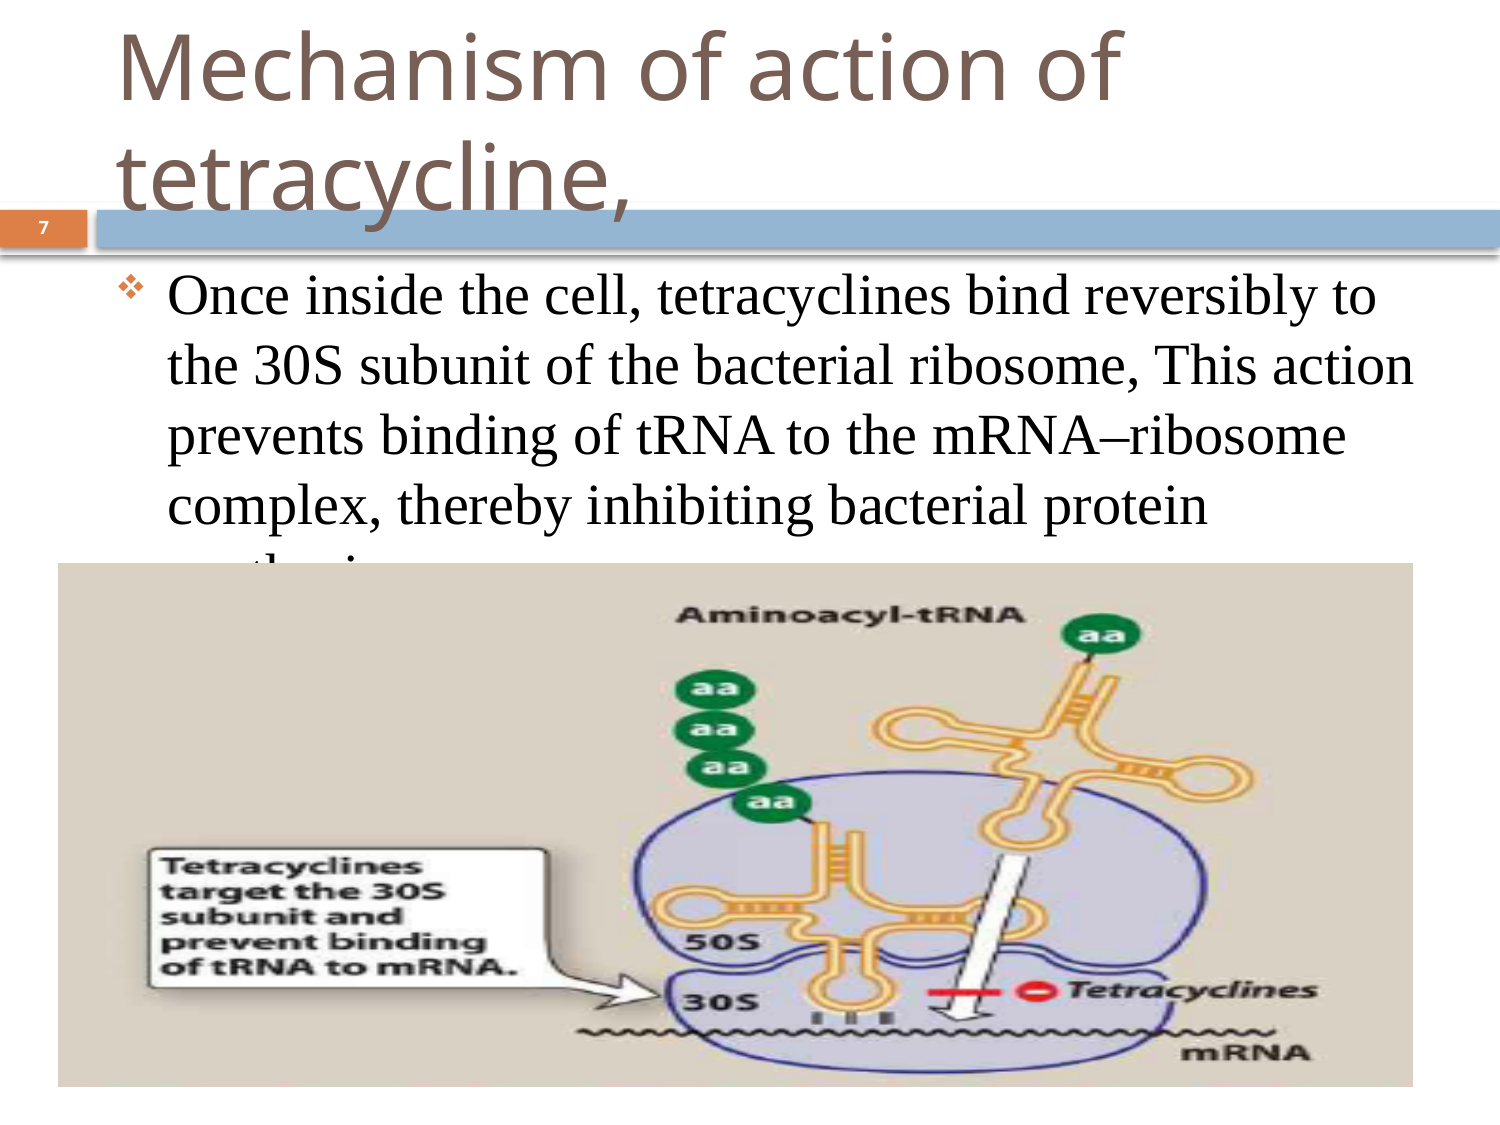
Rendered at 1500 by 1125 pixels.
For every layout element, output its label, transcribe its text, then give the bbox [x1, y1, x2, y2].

title Mechanism of action of tetracycline, [100, 37, 1438, 200]
slide_number 7 [0, 208, 88, 249]
picture [58, 563, 1413, 1087]
list Once inside the cell, tetracyclines bind reversibly to the 30S subunit of the bacterial ribosome, This action prevents binding of tRNA to the mRNA–ribosome complex, thereby inhibiting bacterial protein synthesis [100, 248, 1438, 1000]
